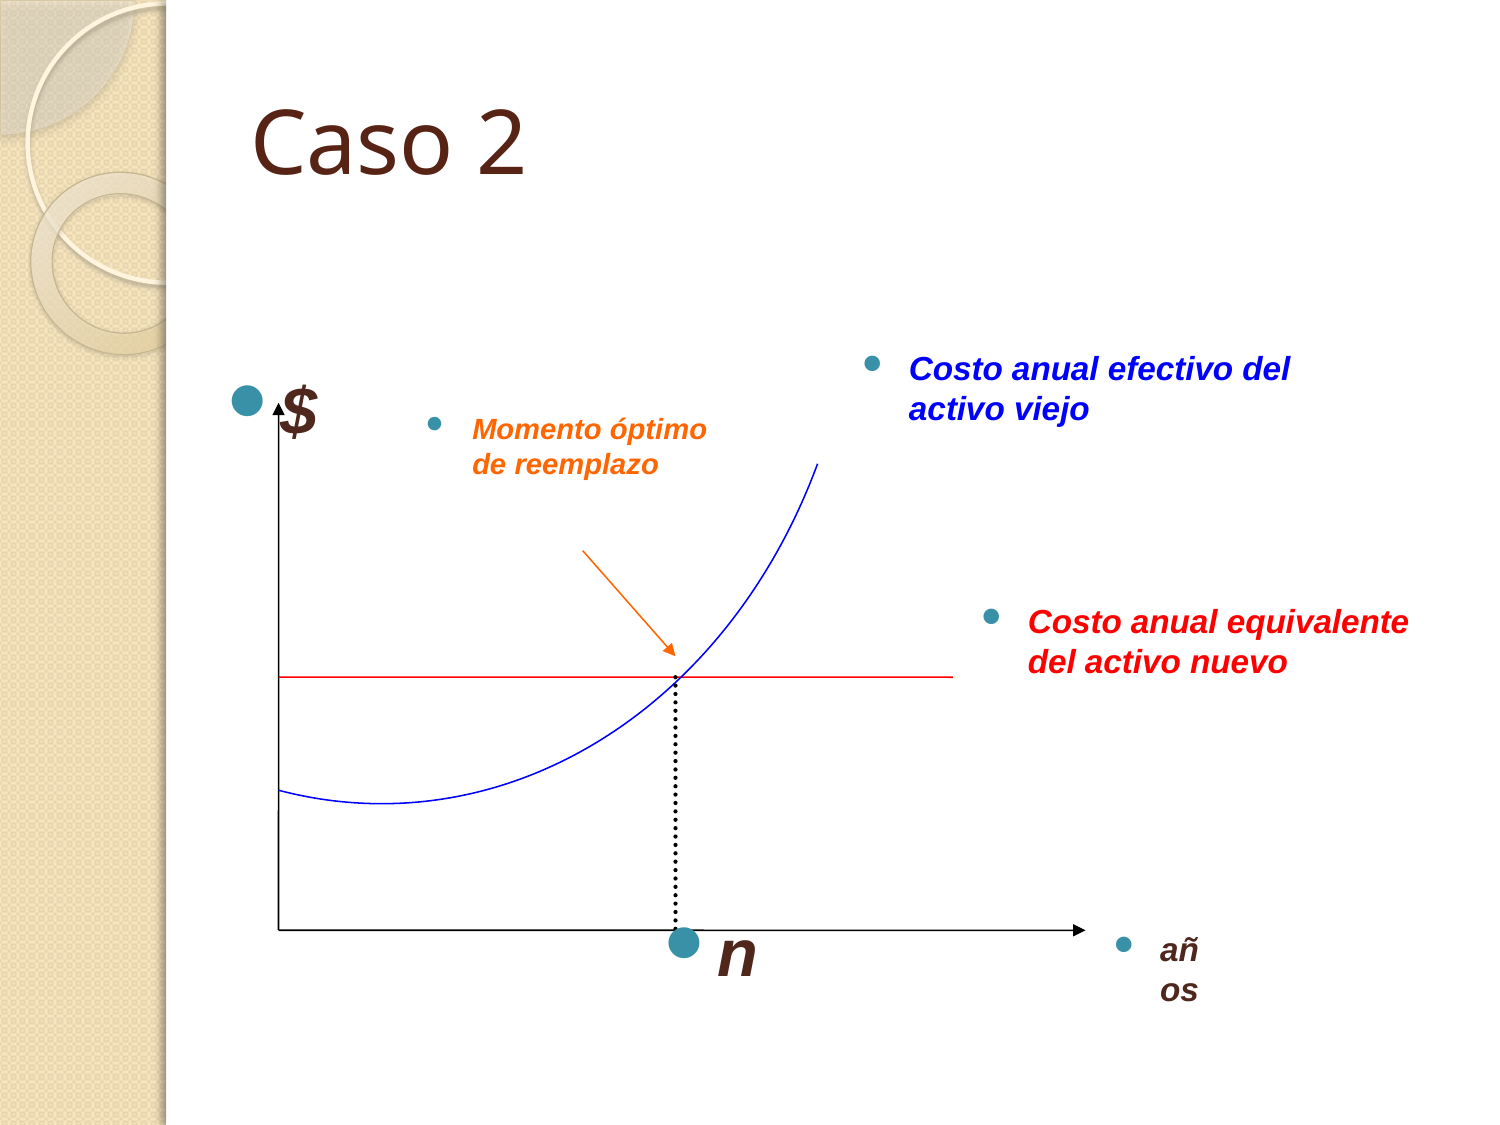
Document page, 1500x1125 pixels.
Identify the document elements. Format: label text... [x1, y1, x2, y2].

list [198, 234, 1430, 1023]
title Caso 2 [235, 45, 1466, 233]
